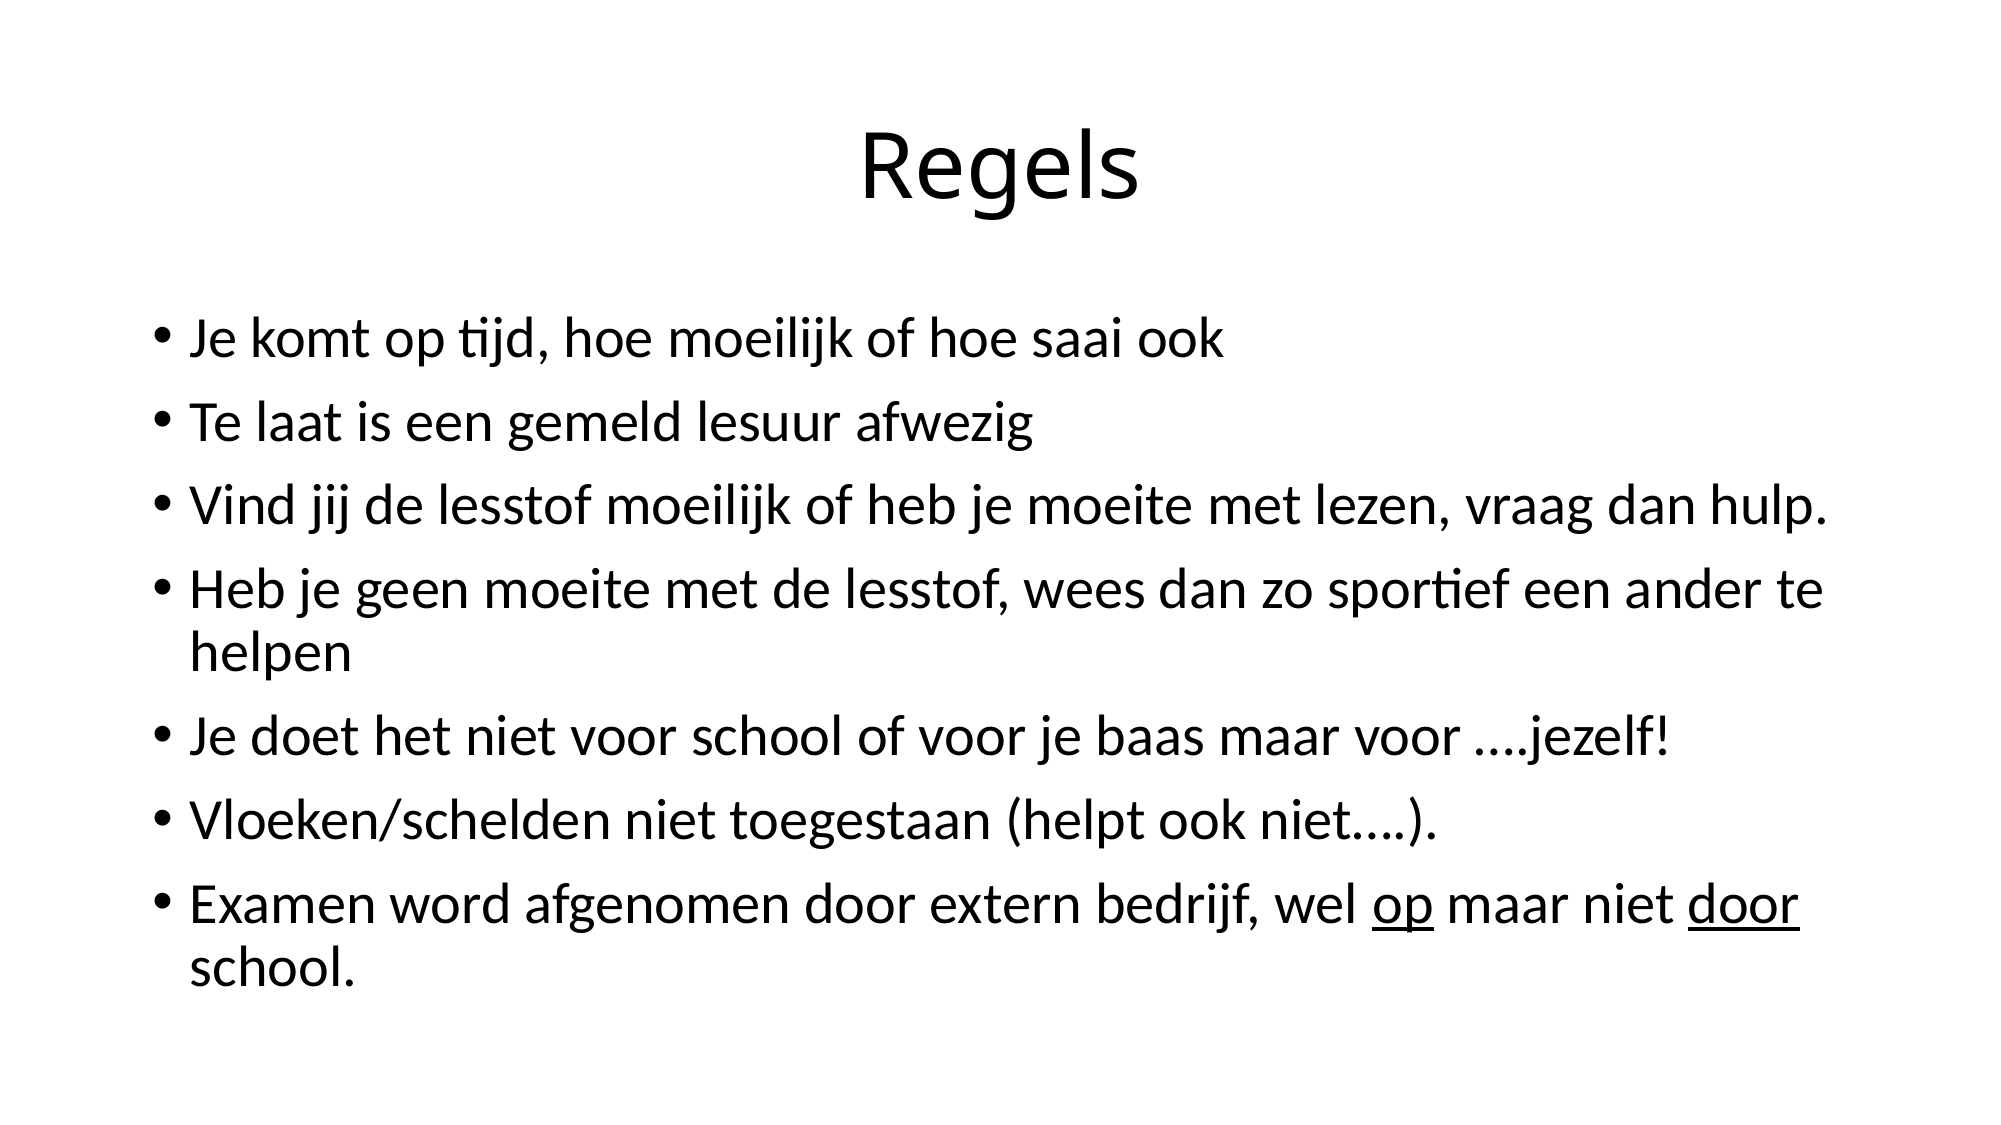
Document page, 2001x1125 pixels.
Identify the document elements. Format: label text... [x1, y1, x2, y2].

title Regels [137, 59, 1863, 278]
list Je komt op tijd, hoe moeilijk of hoe saai ook Te laat is een gemeld lesuur afwezig Vind jij de lesstof moeilijk of heb je moeite met lezen, vraag dan hulp. Heb je geen moeite met de lesstof, wees dan zo sportief een ander te helpen Je doet het niet voor school of voor je baas maar voor ….jezelf! Vloeken/schelden niet toegestaan (helpt ook niet….). Examen word afgenomen door extern bedrijf, wel op maar niet door school. [137, 299, 1863, 1014]
